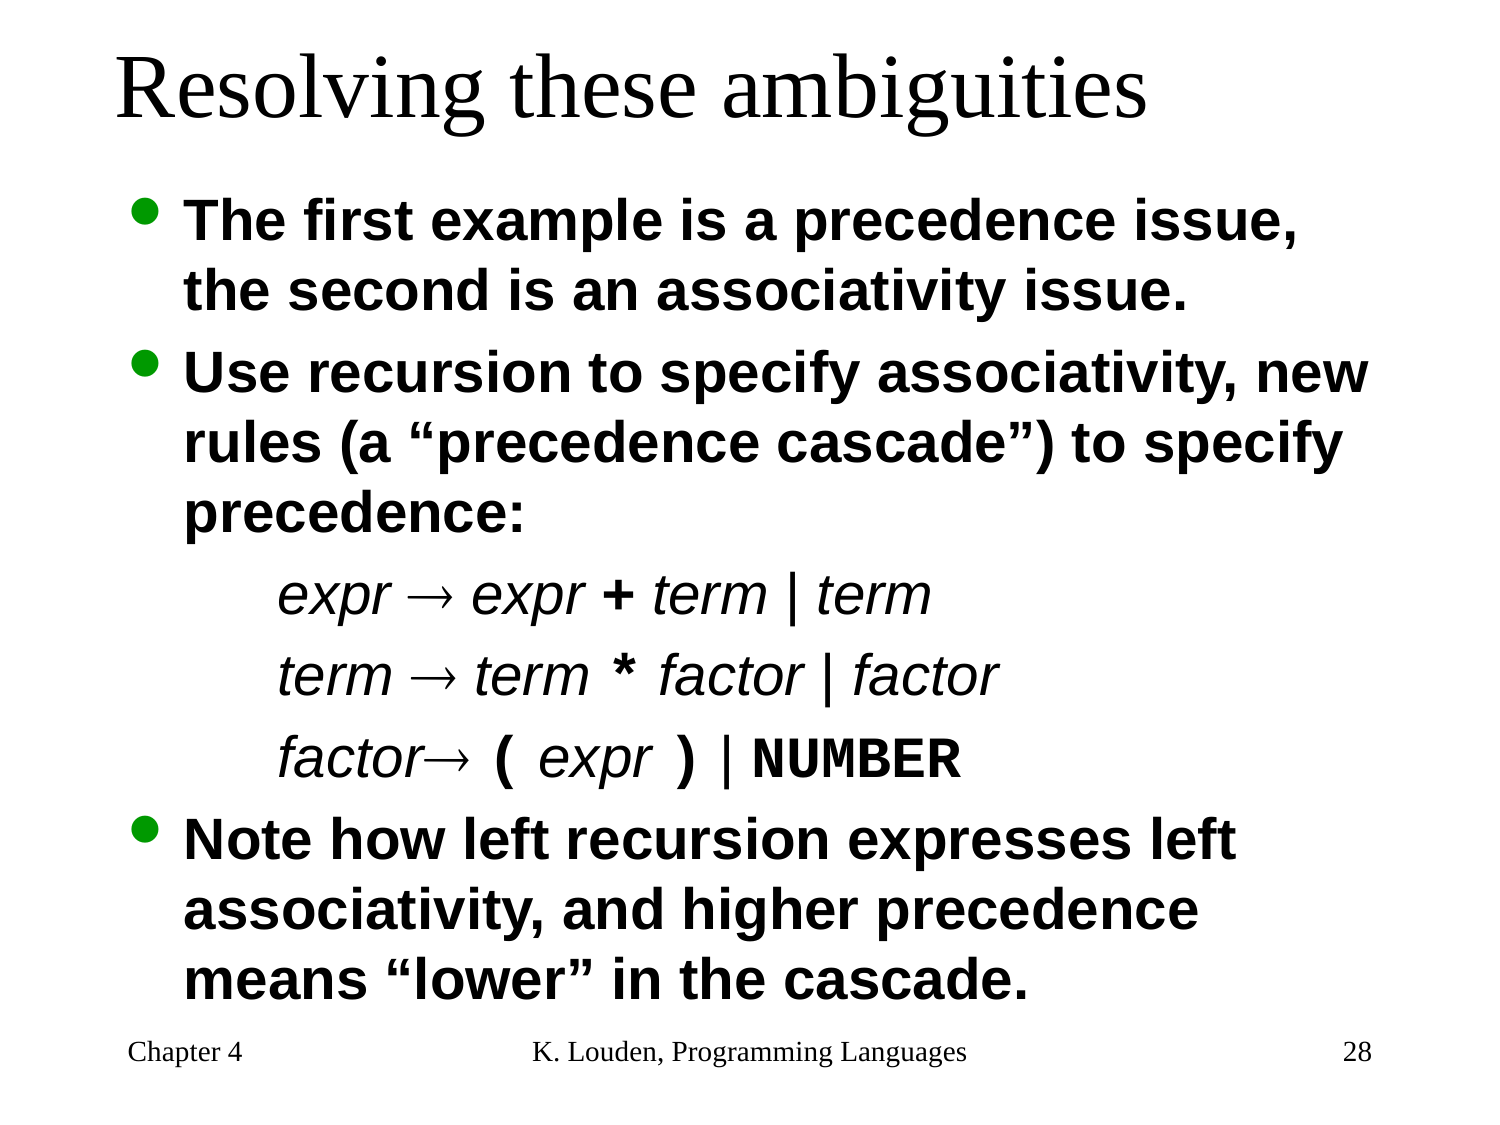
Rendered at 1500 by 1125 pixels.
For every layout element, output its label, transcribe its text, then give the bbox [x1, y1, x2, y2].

list The first example is a precedence issue, the second is an associativity issue. Use recursion to specify associativity, new rules (a “precedence cascade”) to specify precedence: expr ® expr + term | term term ® term * factor | factor factor® ( expr ) | NUMBER Note how left recursion expresses left associativity, and higher precedence means “lower” in the cascade. [112, 174, 1388, 1026]
title Resolving these ambiguities [99, 0, 1376, 176]
slide_number 28 [1074, 1026, 1388, 1088]
footer K. Louden, Programming Languages [487, 1026, 1013, 1088]
slide_number Chapter 4 [112, 1026, 426, 1088]
